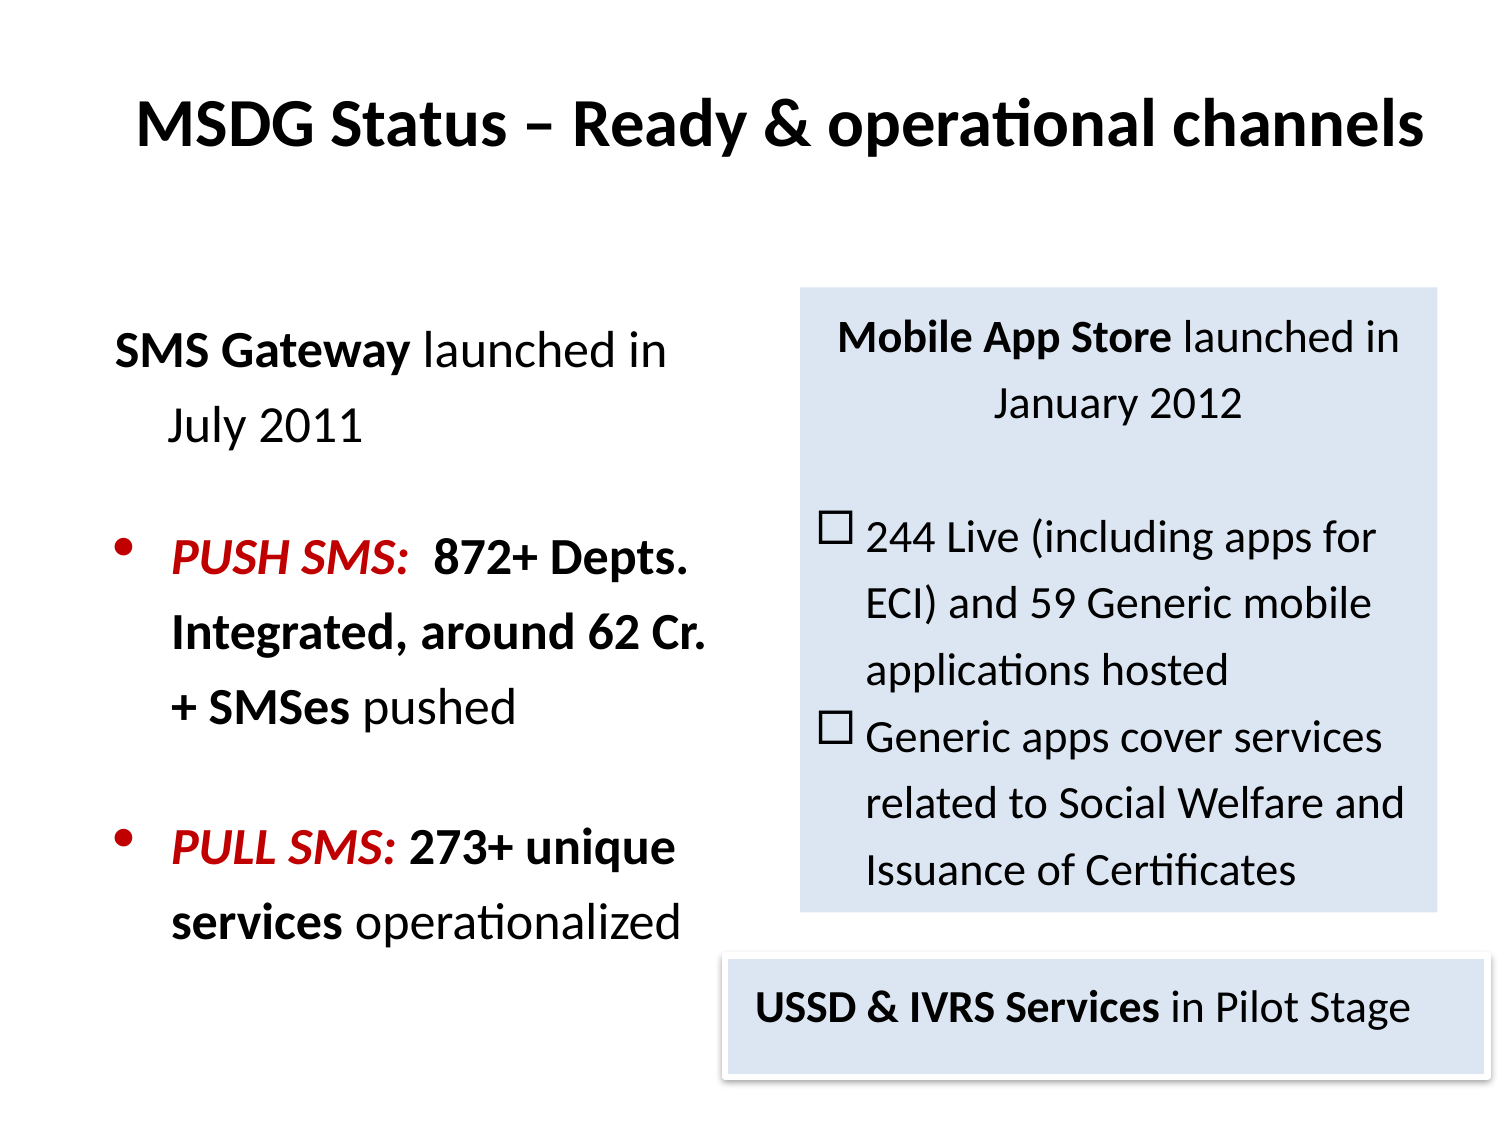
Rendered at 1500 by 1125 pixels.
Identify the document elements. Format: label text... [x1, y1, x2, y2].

list SMS Gateway launched in July 2011 PUSH SMS: 872+ Depts. Integrated, around 62 Cr.+ SMSes pushed PULL SMS: 273+ unique services operationalized [99, 295, 738, 1100]
list Mobile App Store launched in January 2012 244 Live (including apps for ECI) and 59 Generic mobile applications hosted Generic apps cover services related to Social Welfare and Issuance of Certificates [800, 287, 1438, 913]
title MSDG Status – Ready & operational channels [99, 37, 1463, 200]
text_box USSD & IVRS Services in Pilot Stage [722, 952, 1491, 1080]
